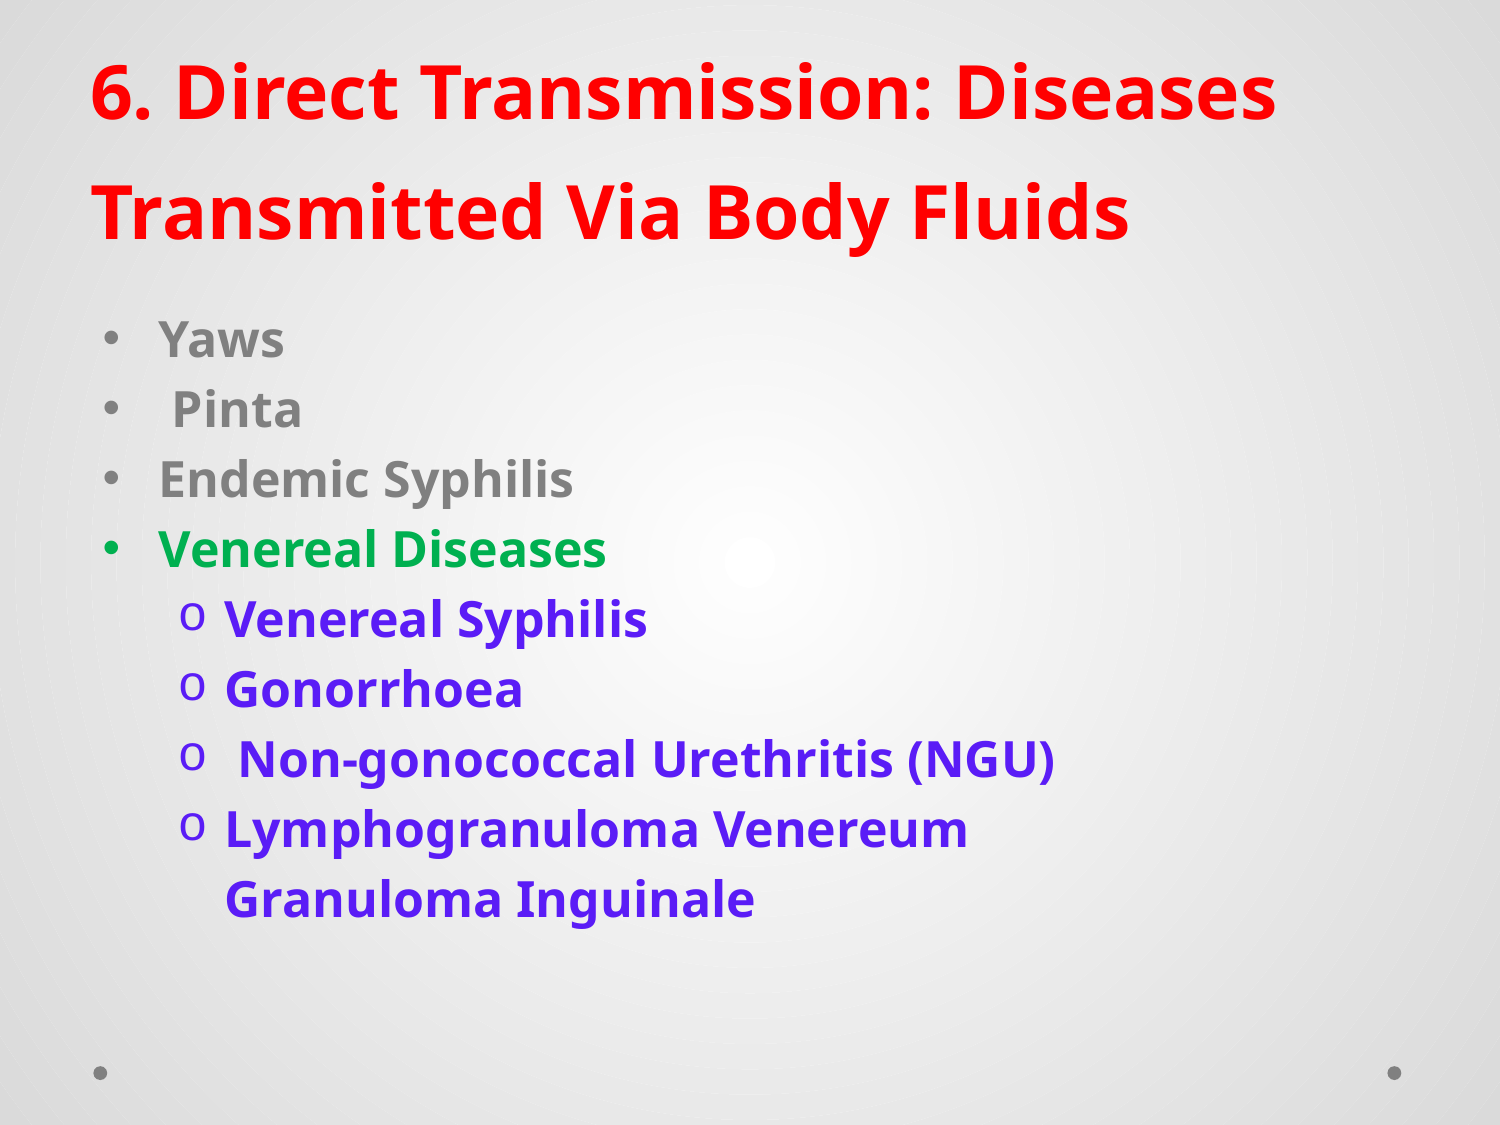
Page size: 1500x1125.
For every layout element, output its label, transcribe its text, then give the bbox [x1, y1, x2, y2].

list Yaws Pinta Endemic Syphilis Venereal Diseases Venereal Syphilis Gonorrhoea Non-gonococcal Urethritis (NGU) Lymphogranuloma Venereum Granuloma Inguinale [87, 299, 1438, 1125]
title 6. Direct Transmission: Diseases Transmitted Via Body Fluids [75, 37, 1425, 263]
